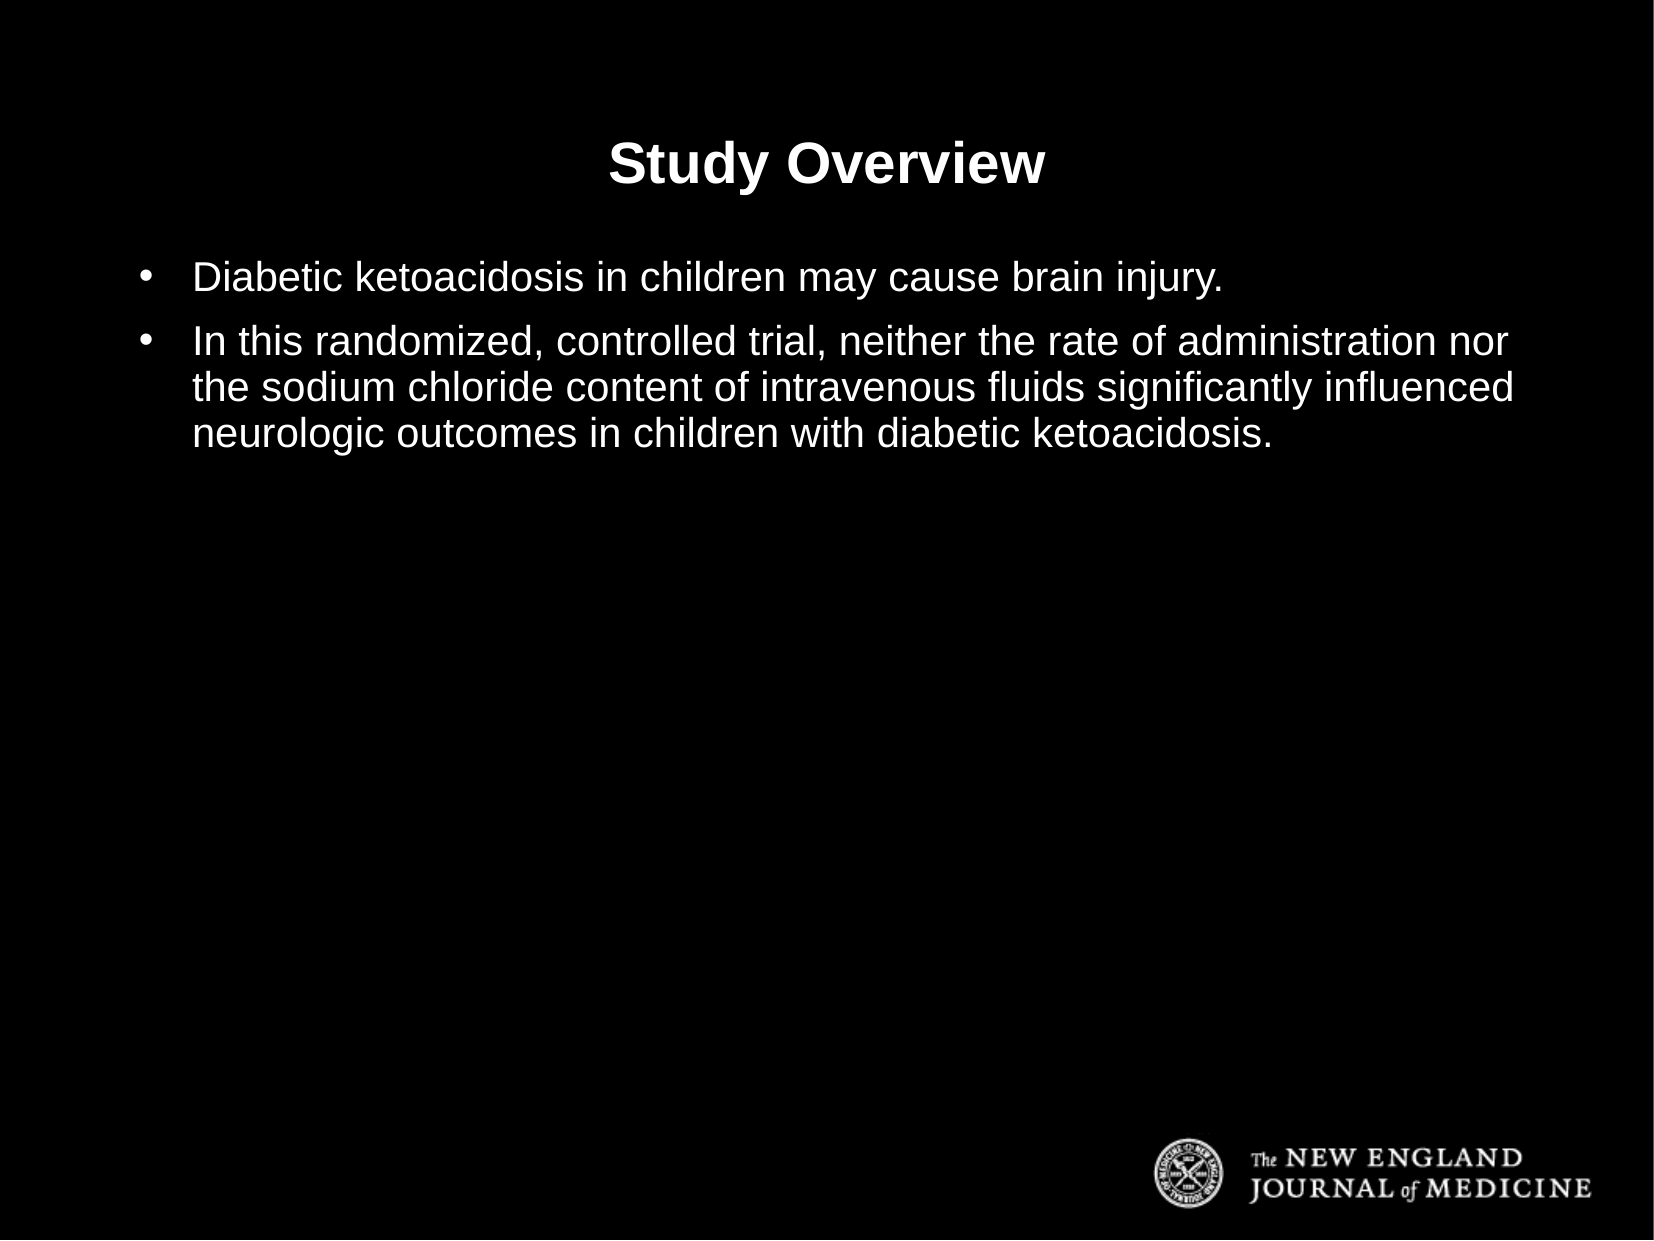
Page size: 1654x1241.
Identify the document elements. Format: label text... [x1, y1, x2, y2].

list Diabetic ketoacidosis in children may cause brain injury. In this randomized, controlled trial, neither the rate of administration nor the sodium chloride content of intravenous fluids significantly influenced neurologic outcomes in children with diabetic ketoacidosis. [121, 253, 1534, 1115]
text_box Study Overview [121, 129, 1533, 198]
picture [1141, 1133, 1606, 1213]
